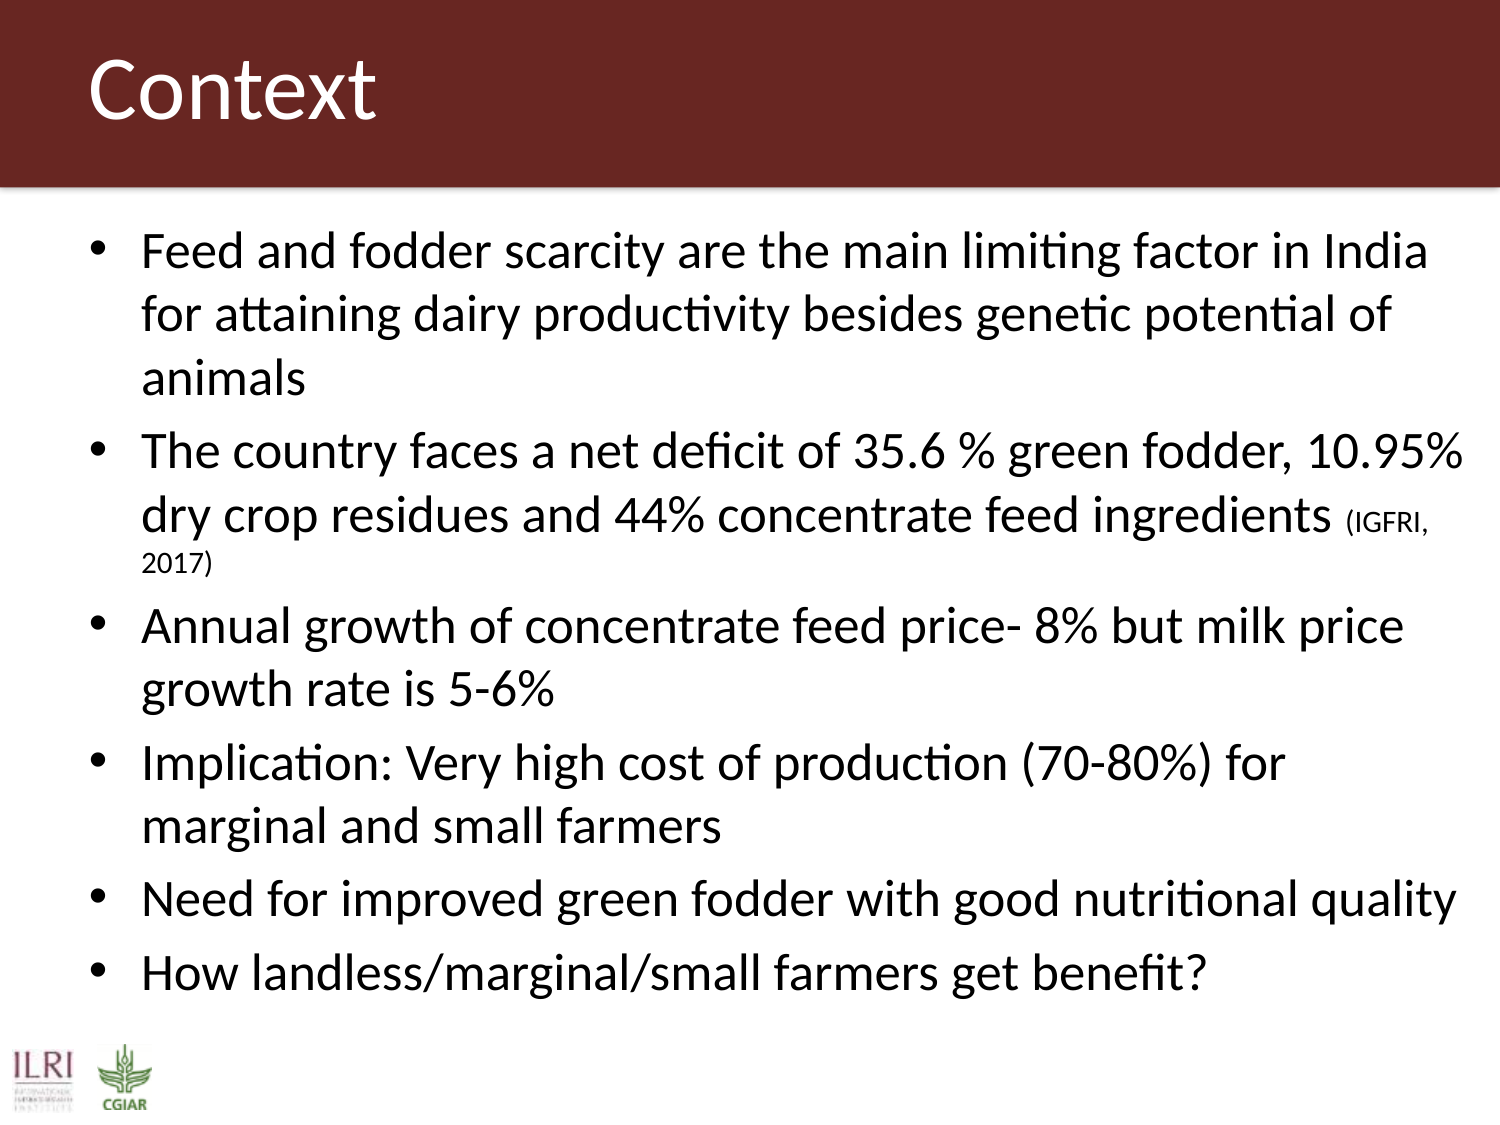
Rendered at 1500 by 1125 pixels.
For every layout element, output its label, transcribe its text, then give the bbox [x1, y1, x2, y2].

list Feed and fodder scarcity are the main limiting factor in India for attaining dairy productivity besides genetic potential of animals The country faces a net deficit of 35.6 % green fodder, 10.95% dry crop residues and 44% concentrate feed ingredients (IGFRI, 2017) Annual growth of concentrate feed price- 8% but milk price growth rate is 5-6% Implication: Very high cost of production (70-80%) for marginal and small farmers Need for improved green fodder with good nutritional quality How landless/marginal/small farmers get benefit? [73, 208, 1500, 1066]
picture [12, 1049, 74, 1113]
picture [97, 1044, 152, 1110]
title Context [73, 20, 1368, 208]
